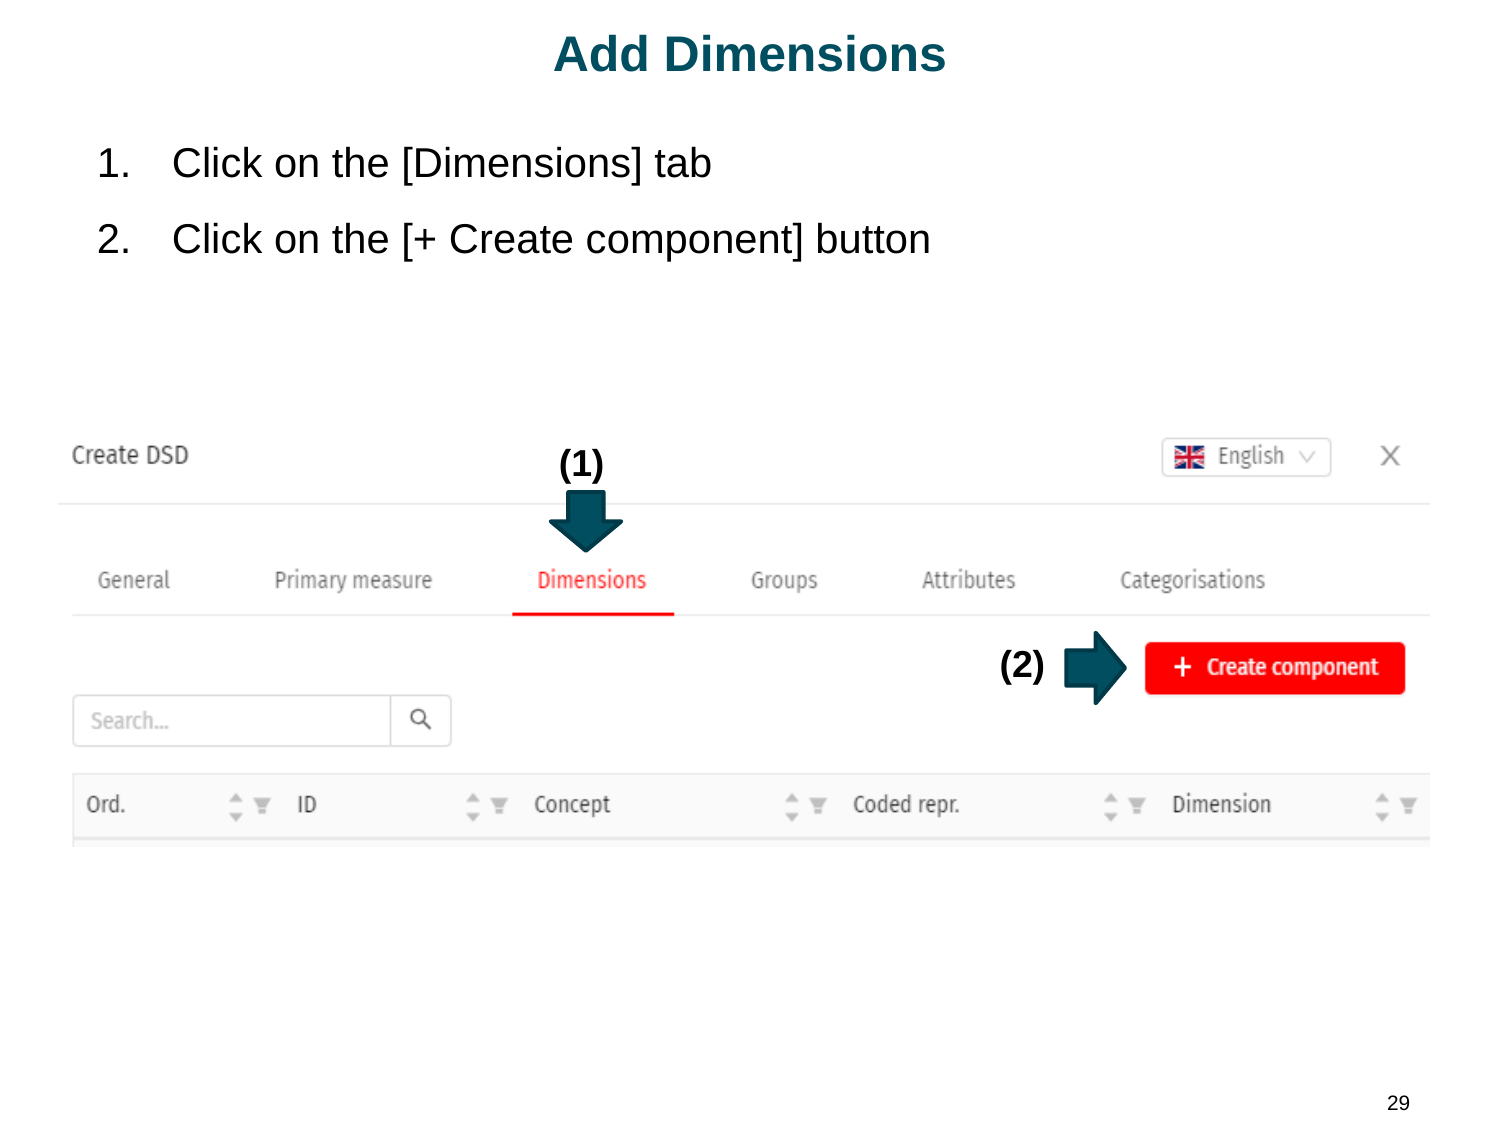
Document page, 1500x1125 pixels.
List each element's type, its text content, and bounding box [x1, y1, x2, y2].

title Add Dimensions [75, 20, 1425, 82]
picture [58, 433, 1430, 848]
text_box Click on the [Dimensions] tab Click on the [+ Create component] button [82, 128, 1434, 344]
slide_number 29 [1074, 1082, 1425, 1125]
